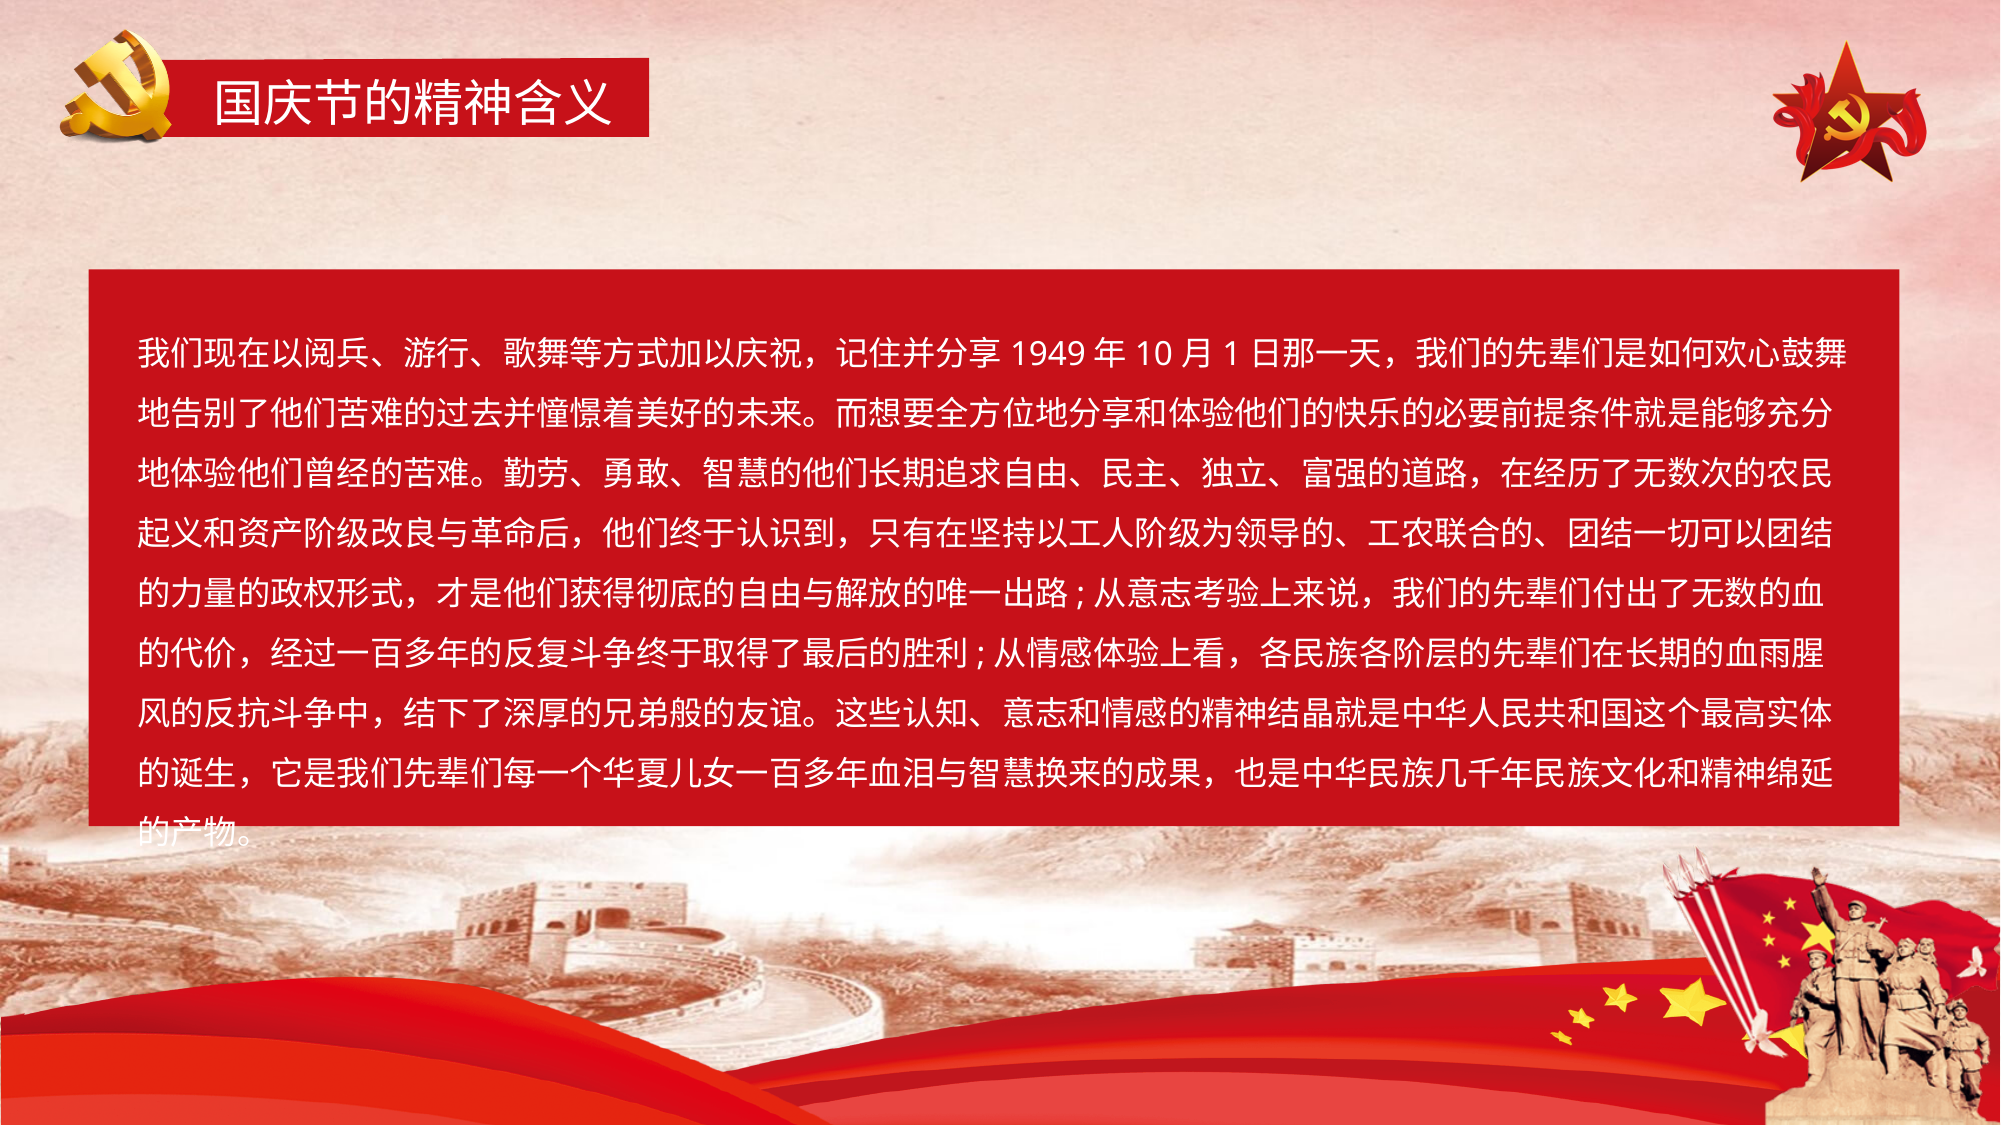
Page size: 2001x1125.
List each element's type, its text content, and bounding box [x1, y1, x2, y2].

text_box 国庆节的精神含义 [193, 54, 628, 137]
text_box 我们现在以阅兵、游行、歌舞等方式加以庆祝，记住并分享1949年10月1日那一天，我们的先辈们是如何欢心鼓舞地告别了他们苦难的过去并憧憬着美好的未来。而想要全方位地分享和体验他们的快乐的必要前提条件就是能够充分地体验他们曾经的苦难。勤劳、勇敢、智慧的他们长期追求自由、民主、独立、富强的道路，在经历了无数次的农民起义和资产阶级改良与革命后，他们终于认识到，只有在坚持以工人阶级为领导的、工农联合的、团结一切可以团结的力量的政权形式，才是他们获得彻底的自由与解放的唯一出路;从意志考验上来说，我们的先辈们付出了无数的血的代价，经过一百多年的反复斗争终于取得了最后的胜利;从情感体验上看，各民族各阶层的先辈们在长期的血雨腥风的反抗斗争中，结下了深厚的兄弟般的友谊。这些认知、意志和情感的精神结晶就是中华人民共和国这个最高实体的诞生，它是我们先辈们每一个华夏儿女一百多年血泪与智慧换来的成果，也是中华民族几千年民族文化和精神绵延的产物。 [122, 305, 1866, 859]
picture [0, 0, 2001, 1125]
text_box [172, 56, 651, 138]
text_box [87, 268, 1900, 827]
